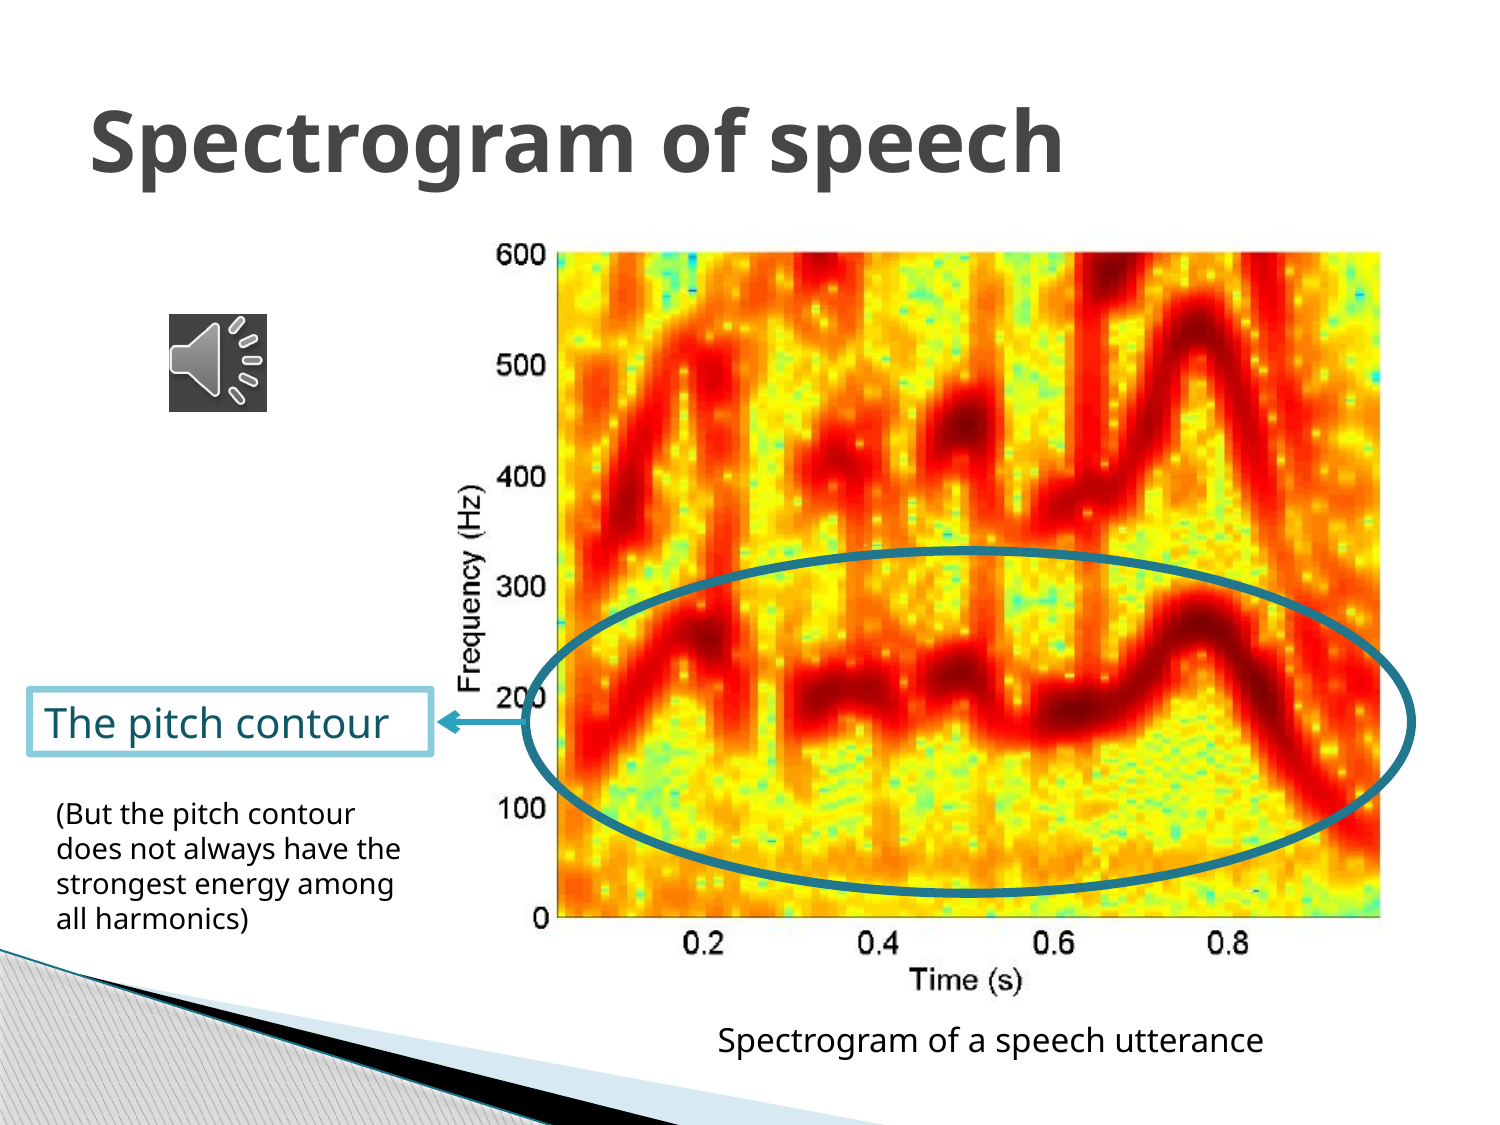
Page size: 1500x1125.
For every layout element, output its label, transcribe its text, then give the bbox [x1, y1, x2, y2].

picture [168, 312, 269, 414]
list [436, 231, 1394, 1002]
text_box (But the pitch contour does not always have the strongest energy among all harmonics) [41, 788, 430, 943]
text_box Spectrogram of a speech utterance [702, 1012, 1317, 1066]
text_box [1399, 673, 1416, 771]
text_box The pitch contour [29, 689, 430, 754]
title Spectrogram of speech [75, 45, 1425, 233]
